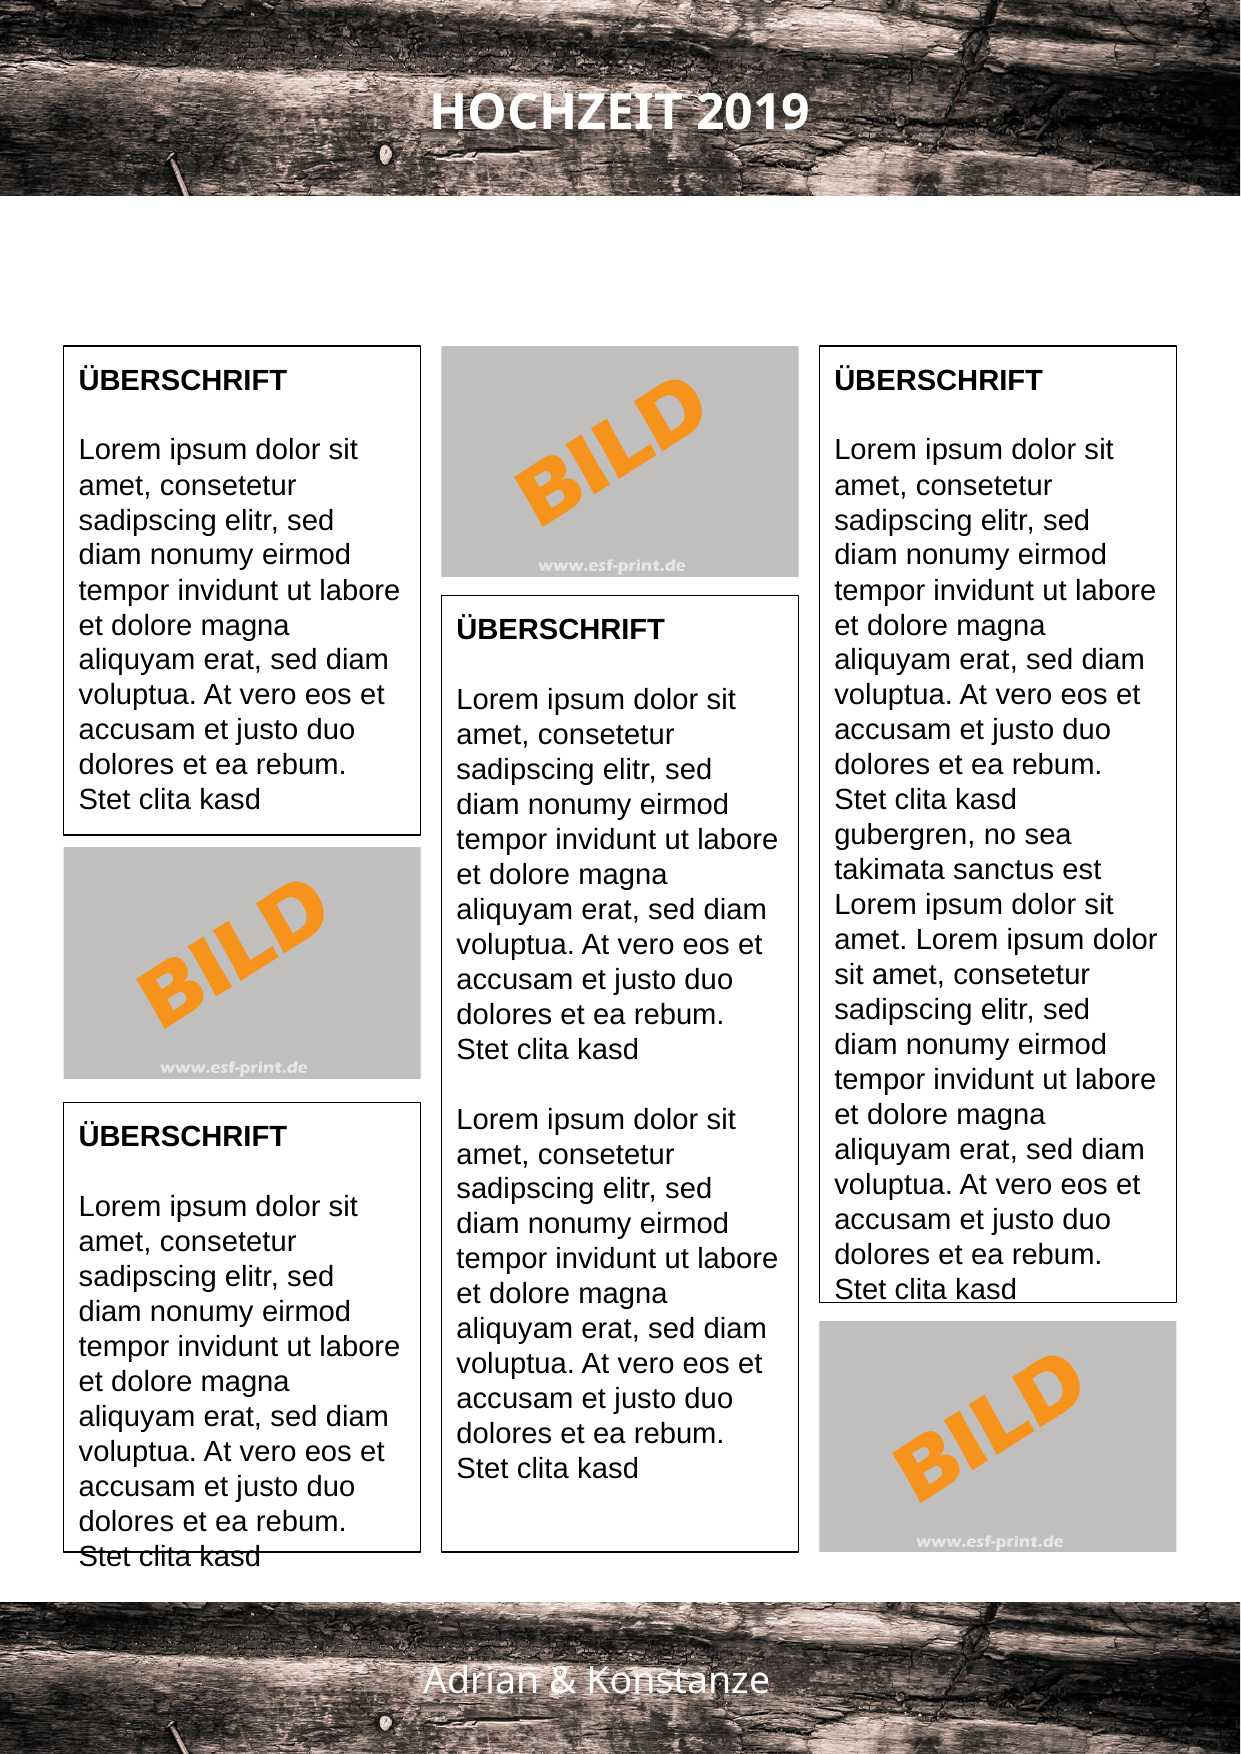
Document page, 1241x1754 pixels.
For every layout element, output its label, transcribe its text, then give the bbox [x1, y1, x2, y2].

picture [0, 1601, 1241, 1754]
text_box ÜBERSCHRIFT Lorem ipsum dolor sit amet, consetetur sadipscing elitr, sed diam nonumy eirmod tempor invidunt ut labore et dolore magna aliquyam erat, sed diam voluptua. At vero eos et accusam et justo duo dolores et ea rebum. Stet clita kasd [63, 1102, 421, 1552]
text_box ÜBERSCHRIFT Lorem ipsum dolor sit amet, consetetur sadipscing elitr, sed diam nonumy eirmod tempor invidunt ut labore et dolore magna aliquyam erat, sed diam voluptua. At vero eos et accusam et justo duo dolores et ea rebum. Stet clita kasd Lorem ipsum dolor sit amet, consetetur sadipscing elitr, sed diam nonumy eirmod tempor invidunt ut labore et dolore magna aliquyam erat, sed diam voluptua. At vero eos et accusam et justo duo dolores et ea rebum. Stet clita kasd [441, 595, 799, 1552]
picture [0, 0, 1241, 196]
picture [441, 345, 799, 577]
text_box ÜBERSCHRIFT Lorem ipsum dolor sit amet, consetetur sadipscing elitr, sed diam nonumy eirmod tempor invidunt ut labore et dolore magna aliquyam erat, sed diam voluptua. At vero eos et accusam et justo duo dolores et ea rebum. Stet clita kasd gubergren, no sea takimata sanctus est Lorem ipsum dolor sit amet. Lorem ipsum dolor sit amet, consetetur sadipscing elitr, sed diam nonumy eirmod tempor invidunt ut labore et dolore magna aliquyam erat, sed diam voluptua. At vero eos et accusam et justo duo dolores et ea rebum. Stet clita kasd [819, 346, 1177, 1303]
text_box ÜBERSCHRIFT Lorem ipsum dolor sit amet, consetetur sadipscing elitr, sed diam nonumy eirmod tempor invidunt ut labore et dolore magna aliquyam erat, sed diam voluptua. At vero eos et accusam et justo duo dolores et ea rebum. Stet clita kasd [63, 346, 421, 836]
picture [63, 847, 421, 1079]
picture [819, 1321, 1177, 1553]
